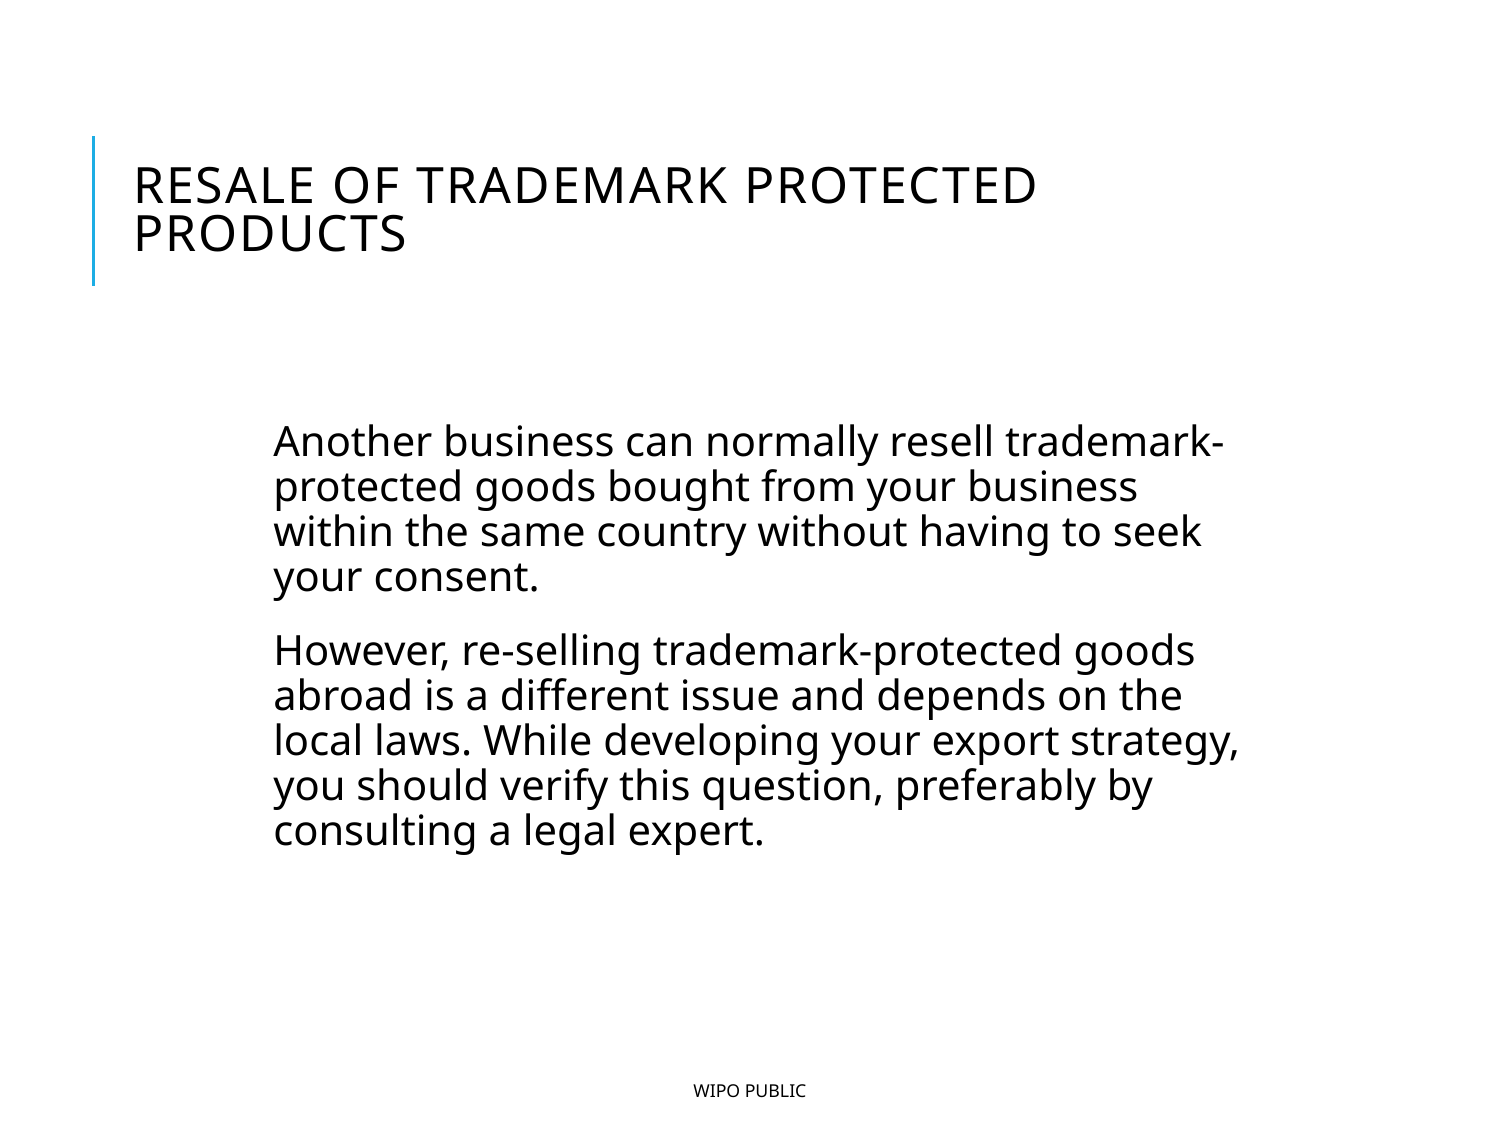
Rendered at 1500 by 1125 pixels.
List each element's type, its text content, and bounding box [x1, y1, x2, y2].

list Another business can normally resell trademark-protected goods bought from your business within the same country without having to seek your consent. However, re-selling trademark-protected goods abroad is a different issue and depends on the local laws. While developing your export strategy, you should verify this question, preferably by consulting a legal expert. [250, 412, 1264, 920]
title Resale of trademark protected products [118, 157, 1155, 269]
